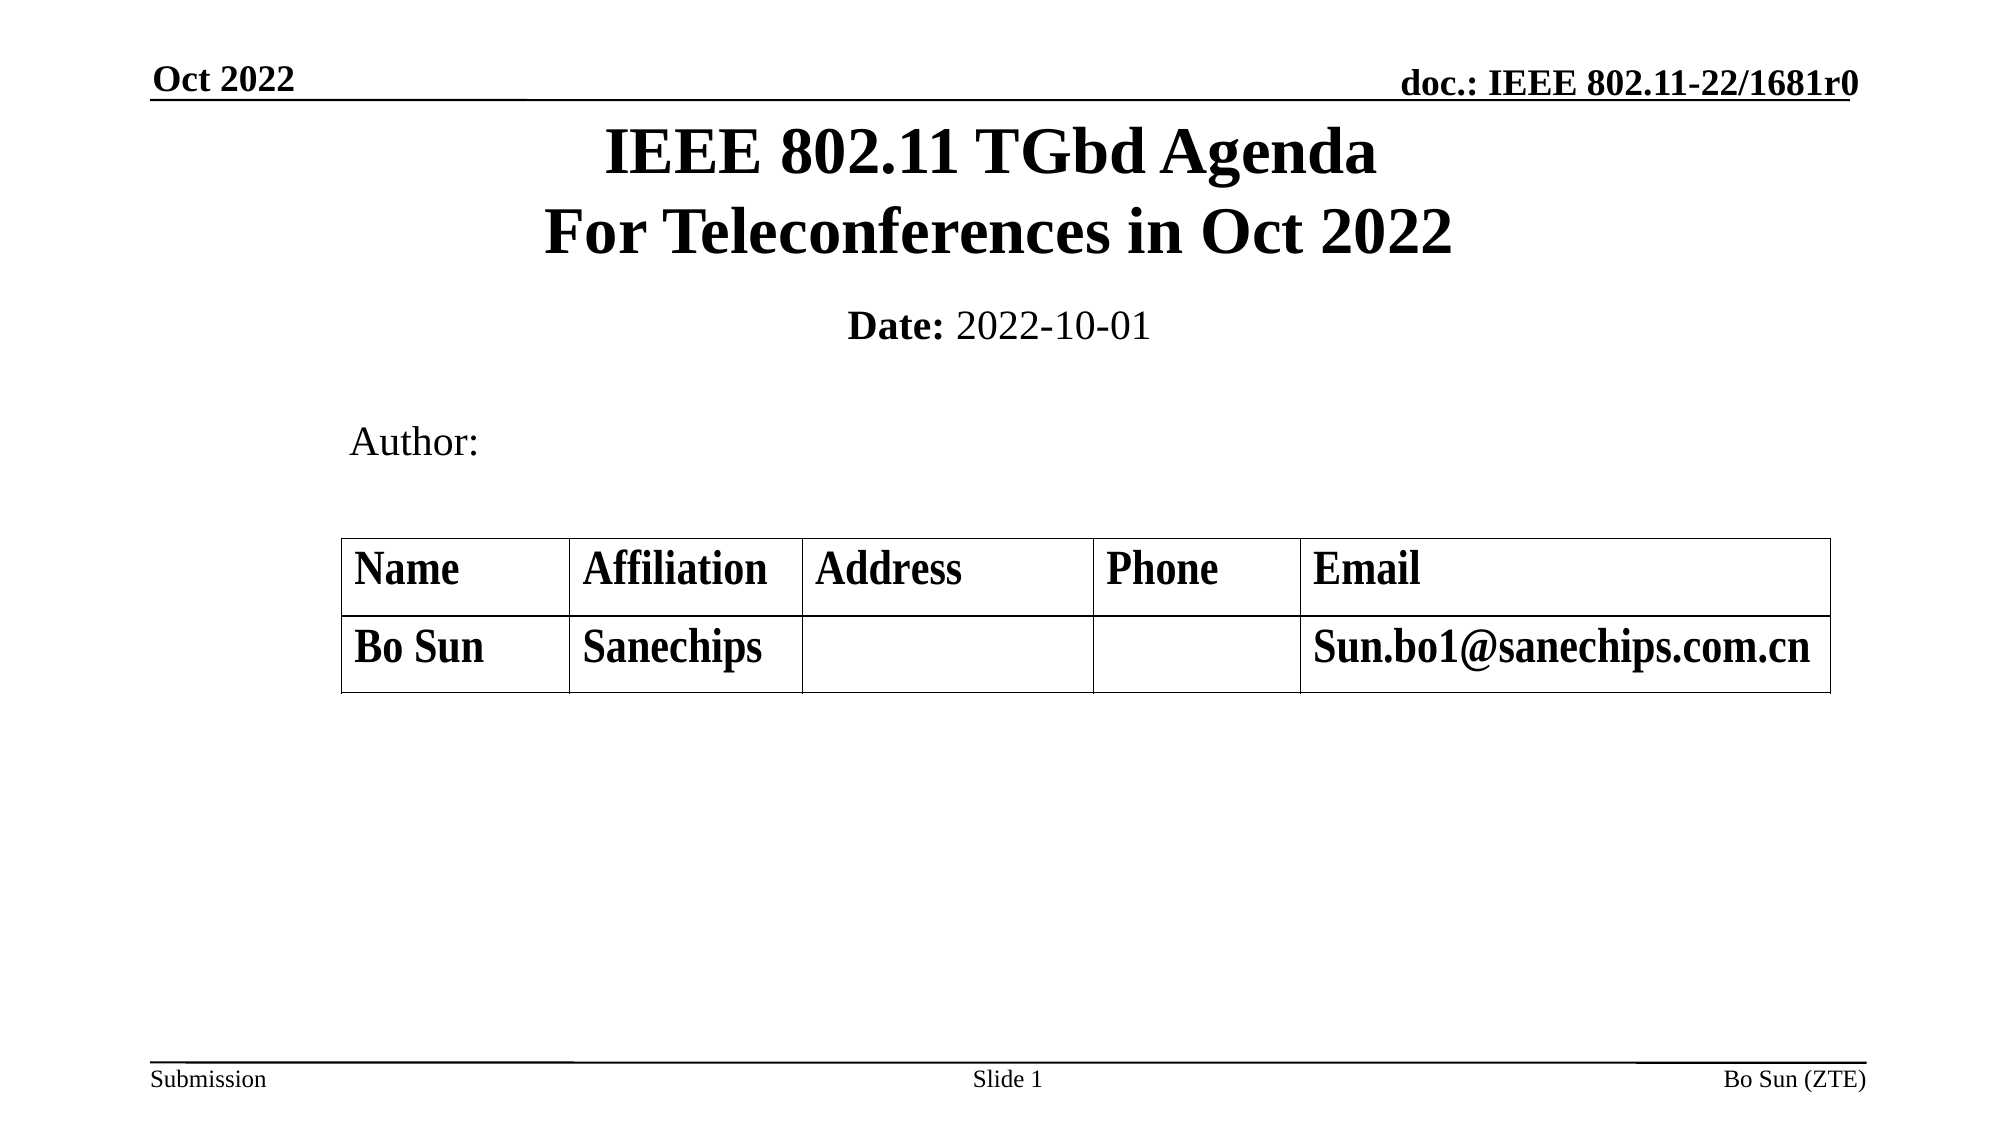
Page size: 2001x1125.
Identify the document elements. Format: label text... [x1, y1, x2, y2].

footer Bo Sun (ZTE) [1169, 1061, 1867, 1093]
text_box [323, 537, 1854, 757]
slide_number Slide 1 [949, 1061, 1067, 1123]
text_box Author: [323, 406, 562, 469]
text_box IEEE 802.11 TGbd Agenda For Teleconferences in Oct 2022 [295, 99, 1705, 275]
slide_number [152, 54, 563, 100]
text_box Date: 2022-10-01 [362, 290, 1638, 353]
